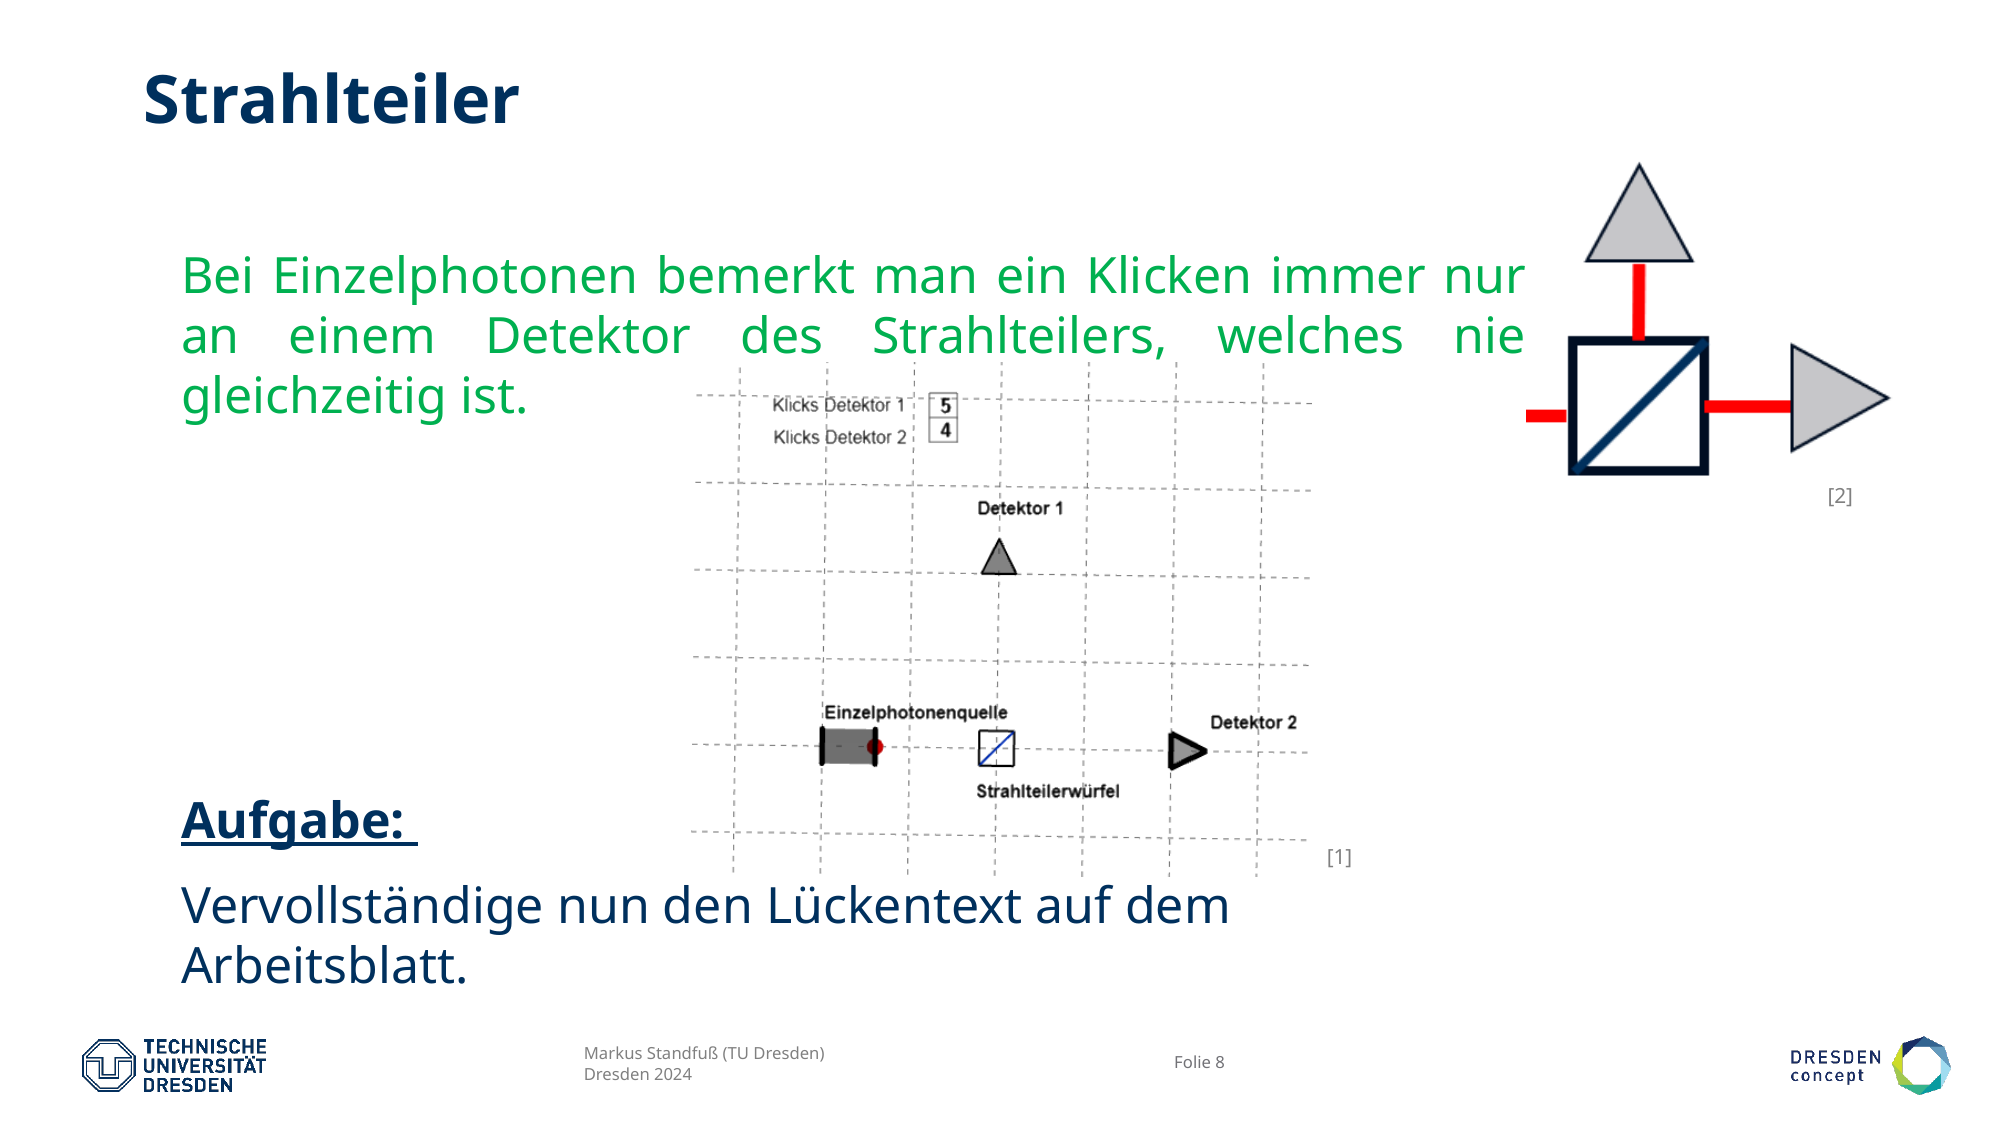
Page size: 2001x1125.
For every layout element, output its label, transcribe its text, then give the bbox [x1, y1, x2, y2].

title Strahlteiler [143, 56, 1880, 169]
list Bei Einzelphotonen bemerkt man ein Klicken immer nur an einem Detektor des Strahlteilers, welches nie gleichzeitig ist. Aufgabe: Vervollständige nun den Lückentext auf dem Arbeitsblatt. [143, 243, 1527, 957]
picture [691, 362, 1312, 877]
text_box [1] [1312, 835, 1367, 876]
picture [1791, 1036, 1951, 1095]
picture [82, 1039, 266, 1092]
picture [1526, 153, 1913, 515]
